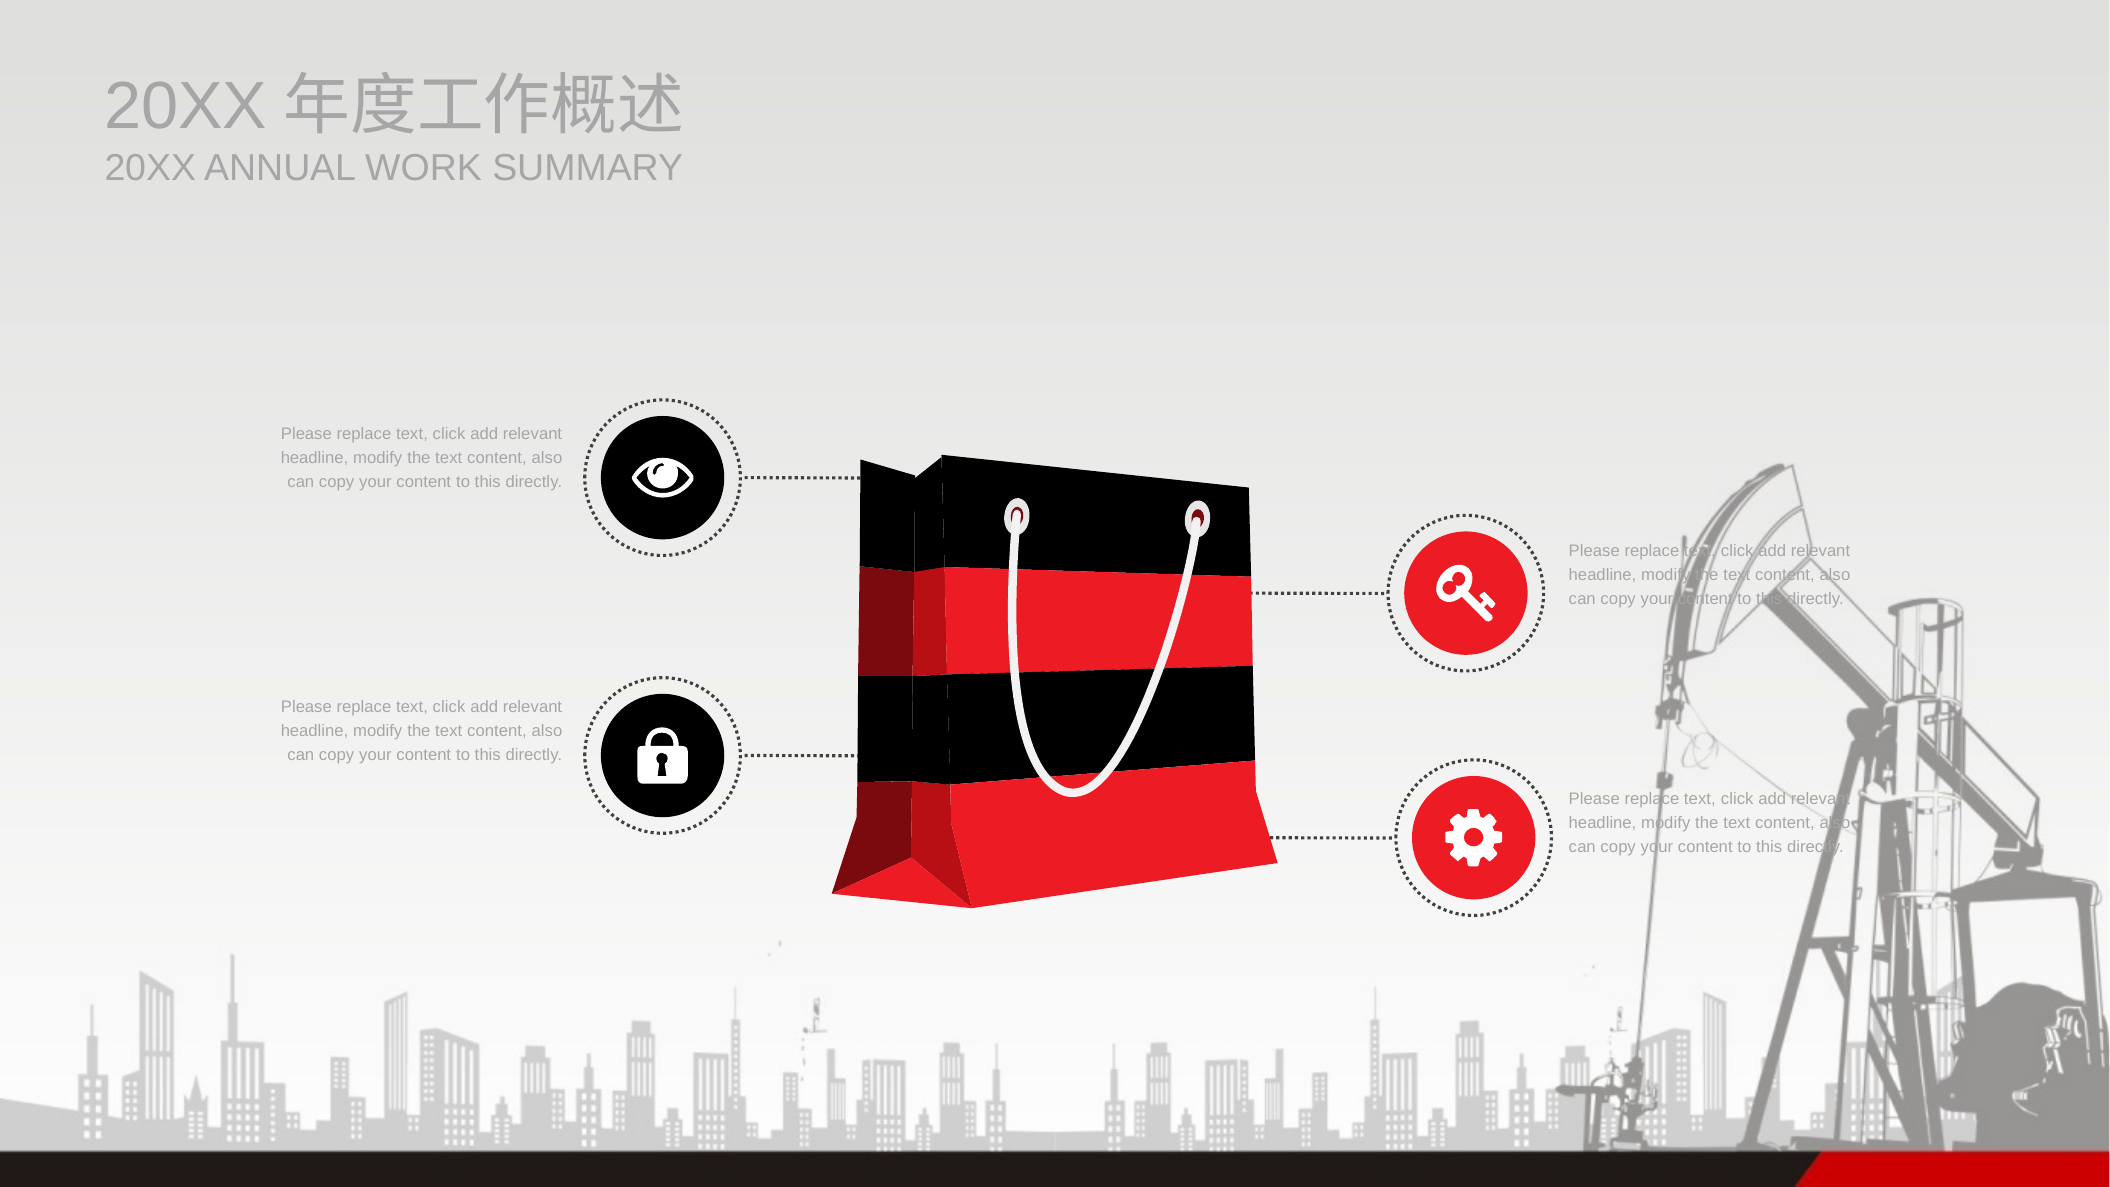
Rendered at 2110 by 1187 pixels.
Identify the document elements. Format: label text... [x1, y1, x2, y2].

picture [0, 0, 2110, 1187]
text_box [584, 677, 741, 834]
text_box Please replace text, click add relevant headline, modify the text content, also can copy your content to this directly. [1568, 535, 1860, 608]
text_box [1387, 515, 1544, 671]
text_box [584, 399, 741, 556]
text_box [1395, 759, 1552, 916]
text_box 20XX ANNUAL WORK SUMMARY [104, 142, 692, 188]
text_box Please replace text, click add relevant headline, modify the text content, also can copy your content to this directly. [1568, 784, 1860, 856]
text_box Please replace text, click add relevant headline, modify the text content, also can copy your content to this directly. [271, 692, 563, 764]
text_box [831, 454, 1278, 909]
text_box Please replace text, click add relevant headline, modify the text content, also can copy your content to this directly. [271, 419, 563, 491]
text_box 20XX年度工作概述 [104, 61, 692, 142]
